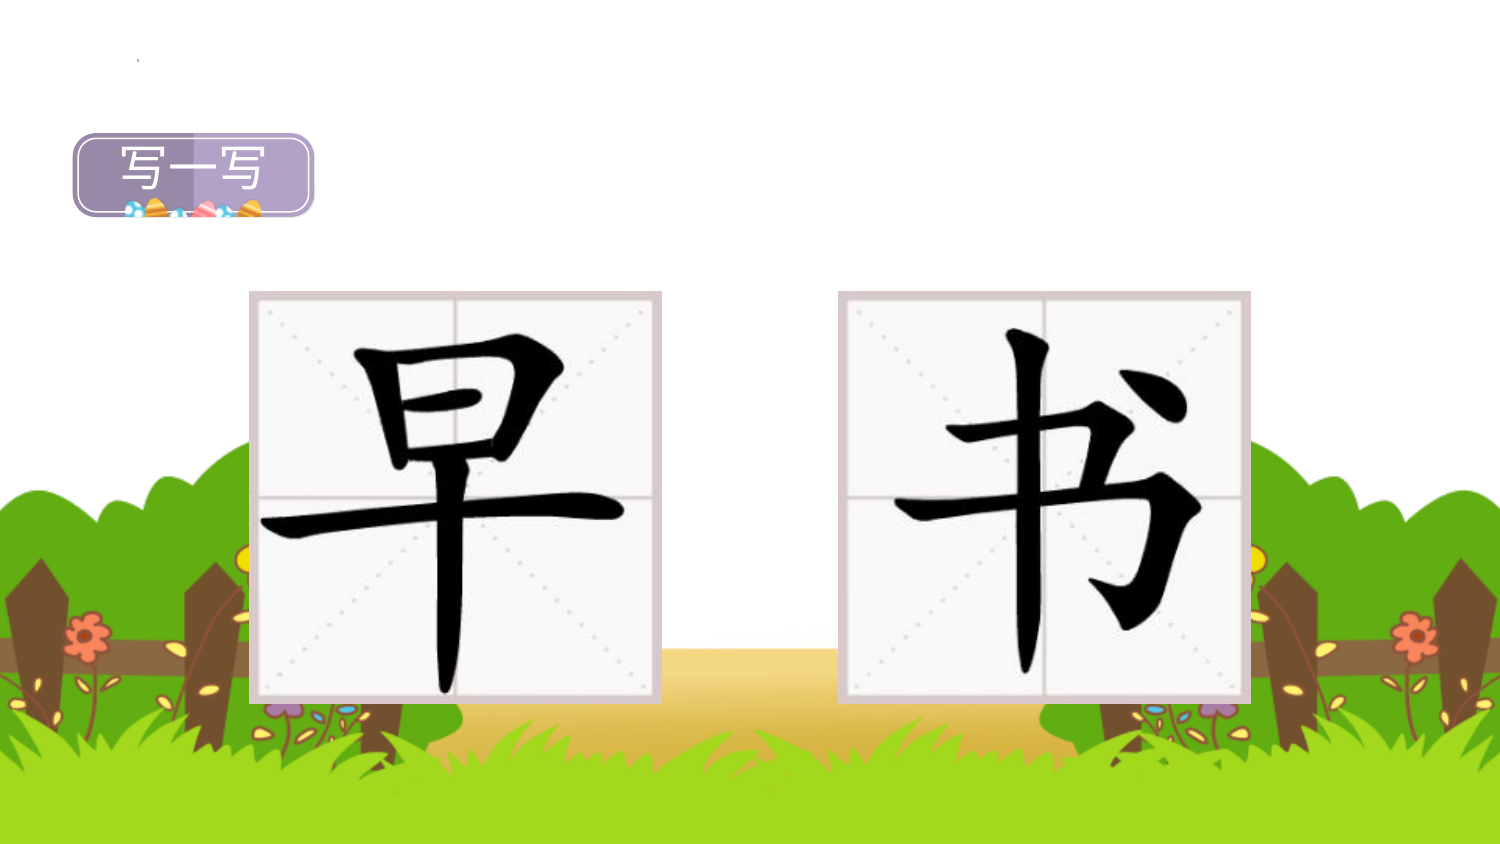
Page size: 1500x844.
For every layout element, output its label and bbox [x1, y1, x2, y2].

text_box [72, 129, 314, 218]
picture [0, 95, 1500, 844]
